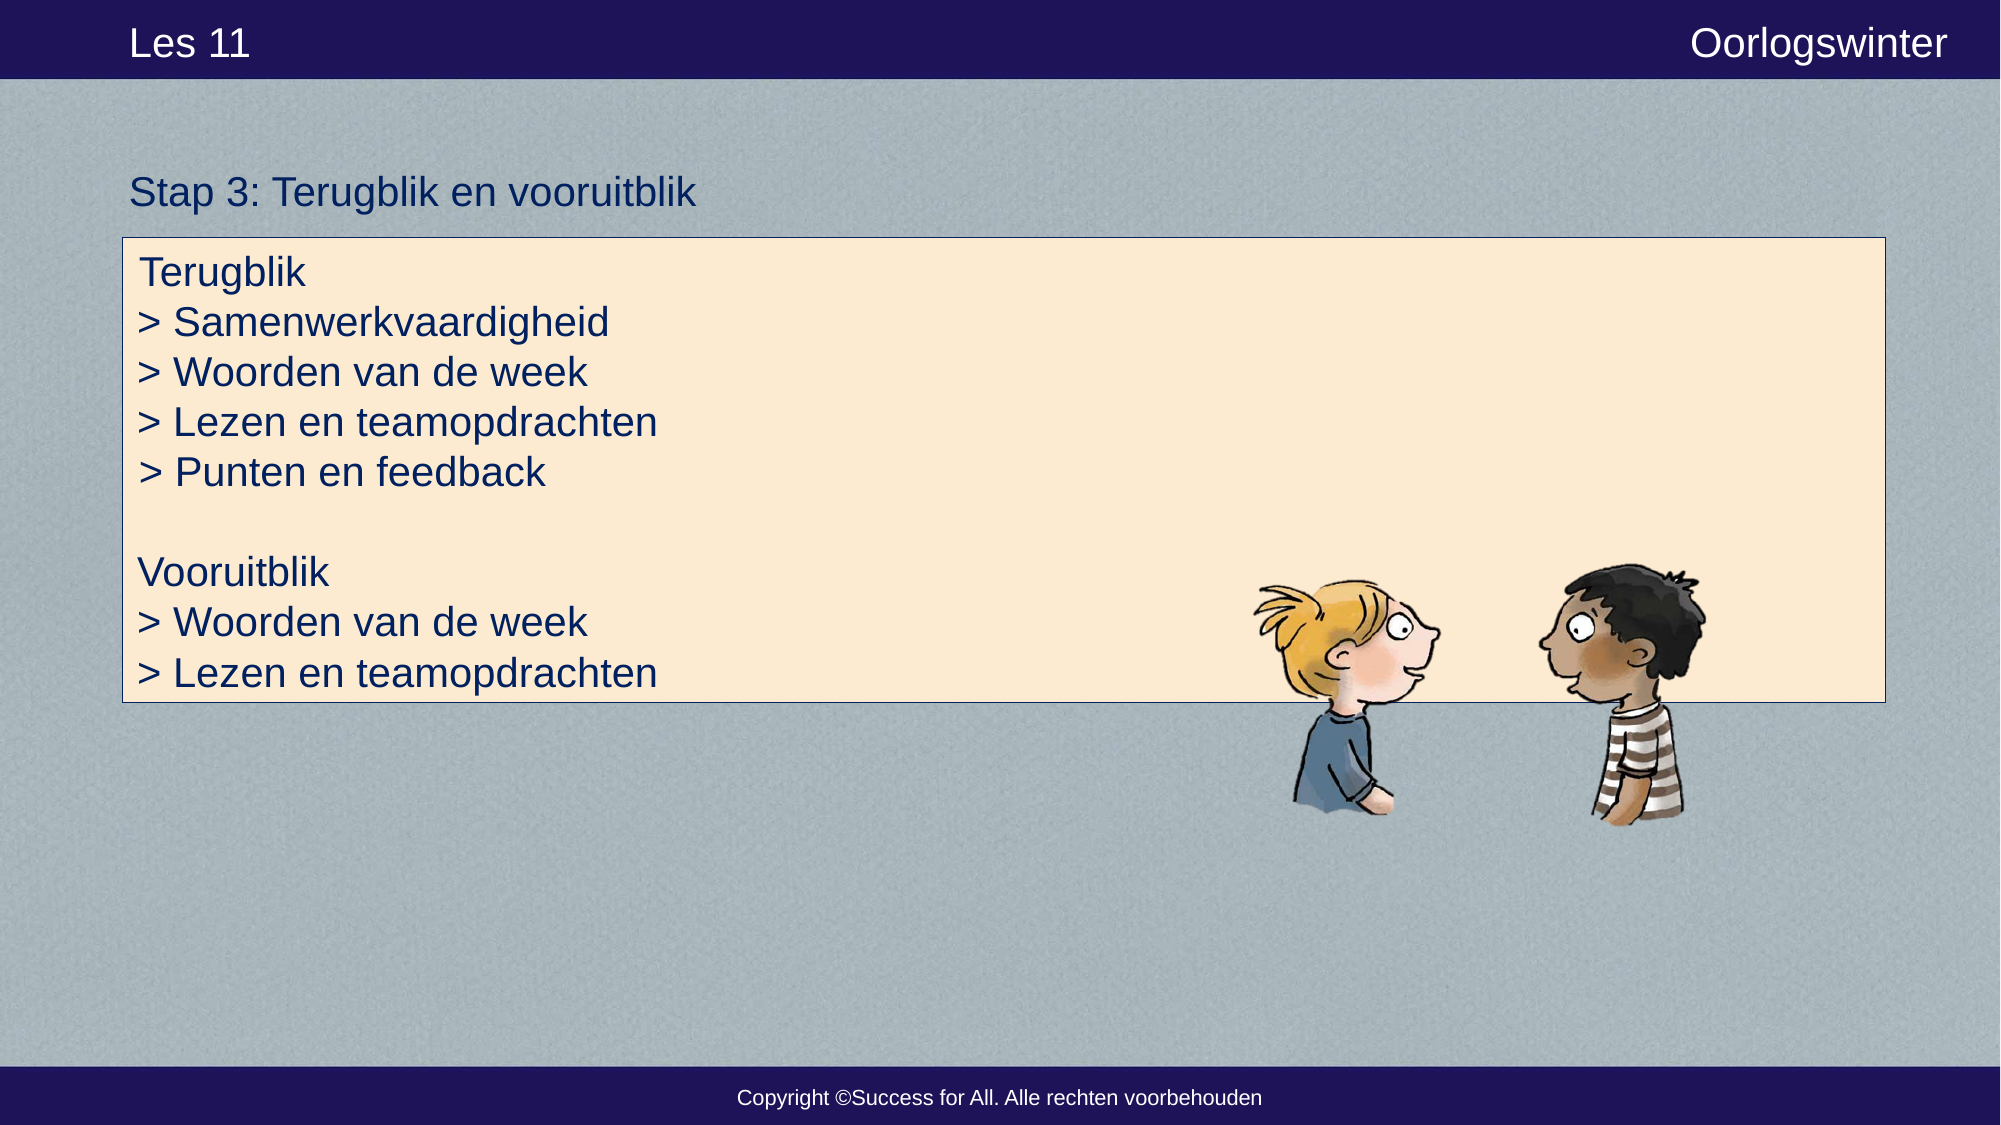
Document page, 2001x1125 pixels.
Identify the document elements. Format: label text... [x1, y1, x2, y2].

text_box Oorlogswinter [786, 8, 1963, 73]
picture [0, 0, 2001, 1125]
text_box Copyright ©Success for All. Alle rechten voorbehouden [0, 1076, 2000, 1125]
text_box Les 11 [114, 8, 354, 73]
text_box Stap 3: Terugblik en vooruitblik [114, 157, 907, 223]
text_box Terugblik > Samenwerkvaardigheid > Woorden van de week > Lezen en teamopdrachten > Punten en feedback Vooruitblik > Woorden van de week > Lezen en teamopdrachten [122, 237, 1886, 703]
